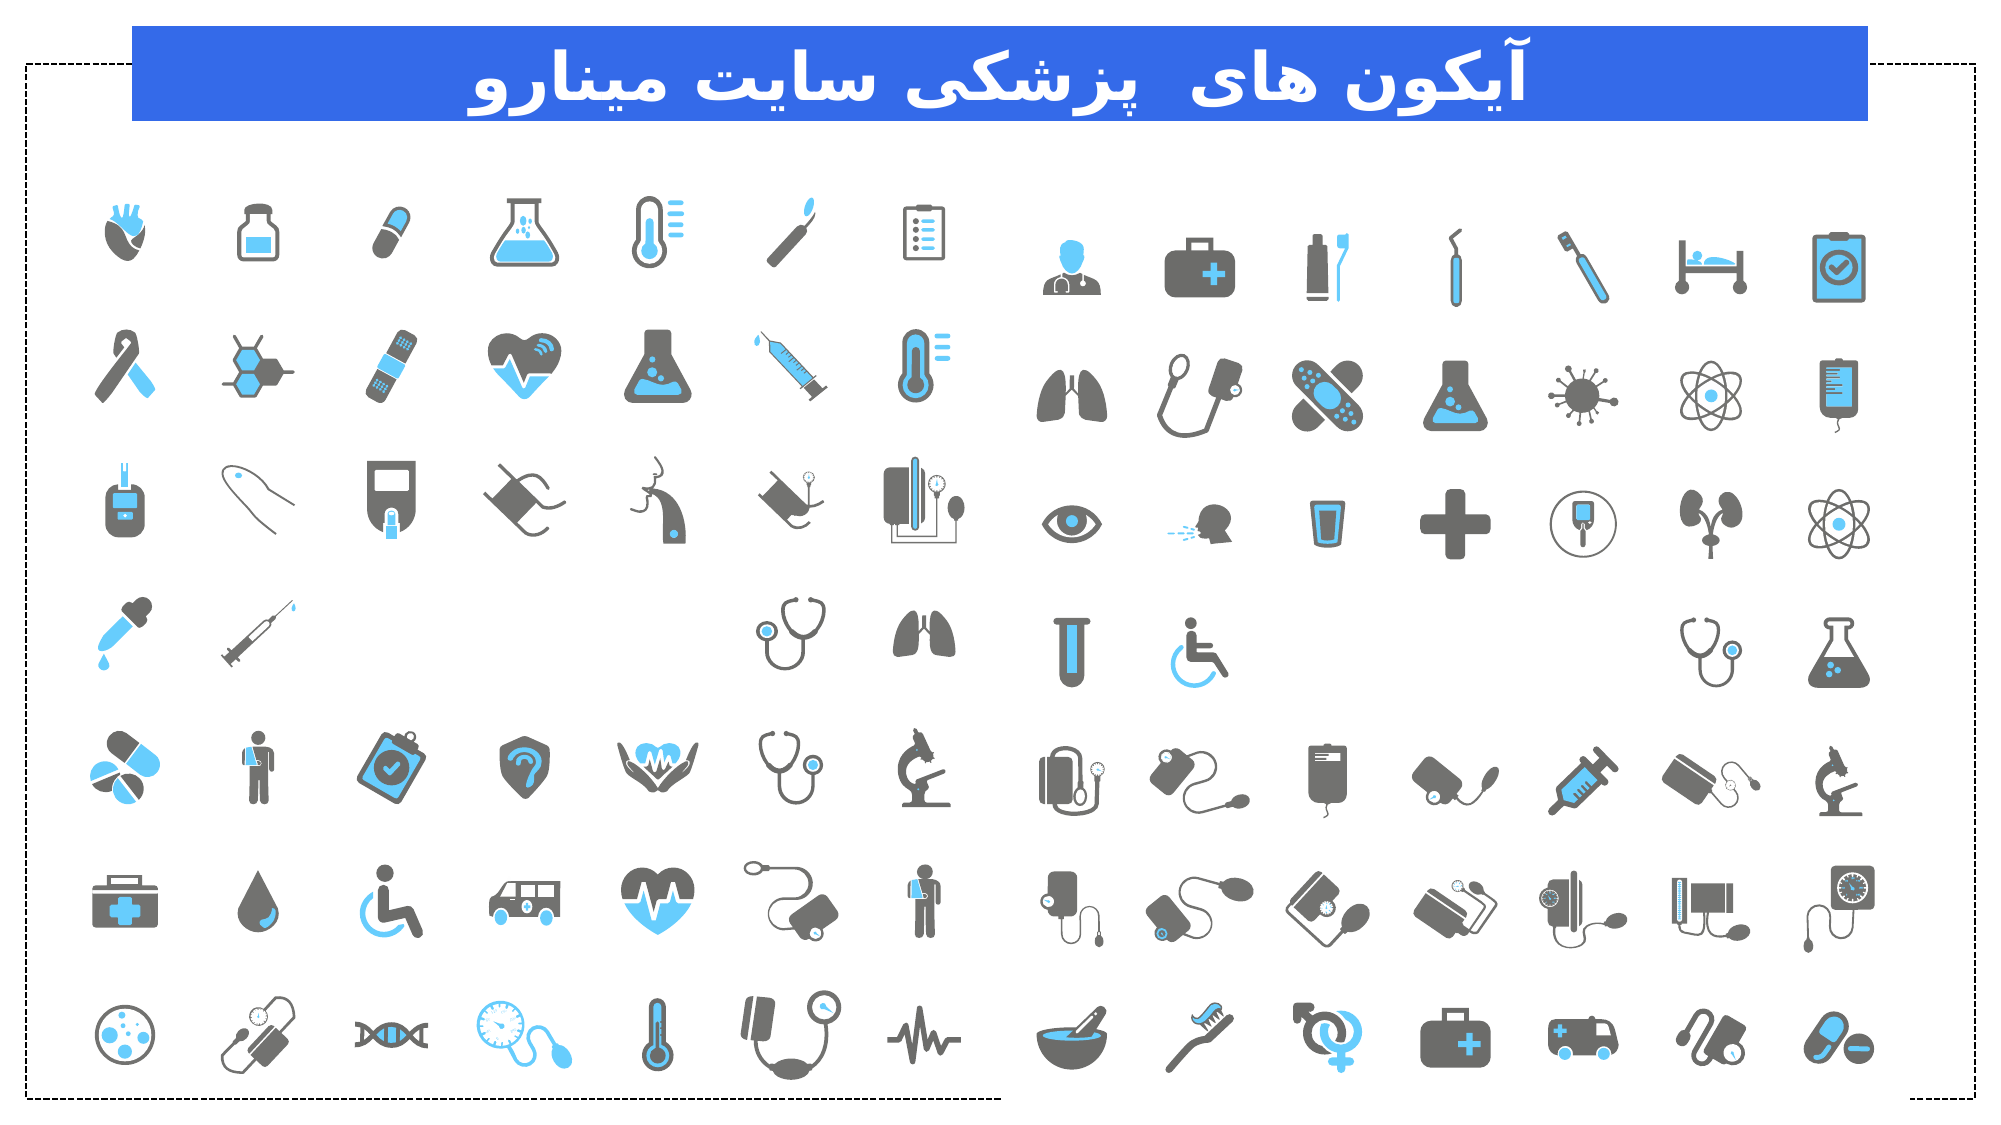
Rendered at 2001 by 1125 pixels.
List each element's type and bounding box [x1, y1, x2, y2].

text_box [488, 881, 561, 917]
text_box [1852, 526, 1868, 547]
text_box [126, 743, 160, 777]
text_box [1661, 758, 1739, 808]
text_box [1837, 872, 1869, 904]
text_box [1826, 367, 1852, 407]
text_box [482, 463, 567, 537]
text_box [1671, 877, 1751, 941]
text_box [399, 1029, 407, 1041]
text_box [515, 754, 534, 766]
text_box [1192, 1003, 1221, 1024]
text_box [121, 596, 153, 628]
text_box [1819, 358, 1859, 434]
text_box [1847, 1046, 1870, 1052]
text_box [373, 749, 410, 786]
text_box [1561, 767, 1598, 803]
text_box [1448, 228, 1462, 307]
text_box [377, 884, 423, 938]
text_box [1053, 617, 1091, 688]
text_box [642, 998, 674, 1072]
text_box [1845, 879, 1855, 891]
text_box [912, 245, 919, 252]
text_box [819, 1003, 834, 1013]
text_box [1677, 881, 1682, 920]
text_box [236, 349, 261, 371]
text_box [1458, 1032, 1481, 1056]
text_box [221, 465, 296, 535]
text_box [750, 990, 842, 1080]
text_box [1059, 240, 1085, 274]
text_box [387, 209, 408, 232]
text_box [912, 235, 919, 243]
text_box [1829, 542, 1849, 557]
text_box [634, 378, 682, 395]
text_box [1827, 661, 1835, 669]
text_box [1713, 375, 1725, 386]
text_box [1293, 874, 1340, 922]
text_box [406, 342, 413, 351]
text_box [1810, 526, 1826, 546]
text_box [533, 348, 543, 356]
text_box [402, 340, 409, 349]
text_box [540, 910, 553, 926]
text_box [906, 209, 942, 258]
text_box [387, 510, 396, 526]
text_box [383, 761, 401, 776]
text_box [1726, 883, 1734, 913]
text_box [106, 730, 140, 763]
text_box [377, 353, 406, 379]
text_box [251, 730, 266, 745]
text_box [359, 891, 405, 938]
text_box [1675, 753, 1717, 784]
text_box [364, 1029, 370, 1040]
text_box [1185, 617, 1197, 630]
text_box [1855, 519, 1860, 529]
text_box [1164, 237, 1236, 298]
text_box [1679, 489, 1743, 559]
text_box [1852, 502, 1868, 523]
text_box [521, 900, 533, 914]
text_box [1828, 259, 1850, 276]
text_box [1701, 414, 1721, 429]
text_box [657, 375, 665, 382]
text_box [892, 610, 956, 657]
text_box [1713, 406, 1725, 417]
text_box [499, 736, 550, 799]
text_box [386, 329, 418, 364]
text_box [1306, 234, 1329, 294]
text_box [1682, 397, 1698, 418]
text_box [241, 214, 276, 258]
text_box [117, 1044, 132, 1059]
text_box [1570, 870, 1578, 933]
text_box [911, 879, 923, 899]
text_box [221, 334, 295, 398]
text_box [519, 215, 527, 226]
text_box [1432, 408, 1478, 424]
text_box [1330, 360, 1363, 394]
text_box [1721, 761, 1761, 791]
text_box [1293, 1002, 1347, 1055]
text_box [92, 772, 121, 793]
text_box [234, 472, 243, 479]
text_box [912, 218, 919, 225]
text_box [934, 344, 951, 350]
text_box [1597, 1047, 1610, 1060]
text_box [493, 358, 549, 400]
text_box [1145, 876, 1254, 943]
text_box [1285, 871, 1370, 948]
text_box [667, 200, 684, 206]
text_box [1579, 879, 1583, 927]
text_box [291, 603, 296, 612]
text_box [1455, 404, 1462, 411]
text_box [1191, 242, 1209, 251]
text_box [1319, 510, 1337, 541]
text_box [1429, 795, 1437, 800]
text_box [94, 329, 140, 403]
text_box [1576, 504, 1591, 521]
text_box [1043, 899, 1051, 904]
text_box [112, 493, 138, 509]
text_box [220, 600, 293, 668]
text_box [1066, 624, 1078, 674]
text_box [621, 867, 695, 912]
text_box [1427, 888, 1468, 918]
text_box [635, 743, 681, 765]
text_box [934, 355, 951, 361]
text_box [1675, 1008, 1747, 1067]
text_box [237, 870, 279, 933]
text_box [487, 333, 562, 383]
text_box [249, 746, 275, 805]
text_box [1818, 519, 1823, 529]
text_box [1411, 756, 1500, 806]
text_box [1730, 1051, 1736, 1061]
text_box [623, 329, 692, 403]
text_box [1558, 1047, 1571, 1060]
text_box [1824, 621, 1855, 657]
text_box [740, 996, 754, 1040]
text_box [365, 368, 397, 403]
text_box [770, 341, 813, 386]
text_box [493, 204, 556, 263]
text_box [1723, 1044, 1742, 1062]
text_box [1687, 250, 1703, 265]
text_box [137, 1031, 150, 1044]
text_box [1596, 1023, 1611, 1036]
text_box [131, 224, 146, 249]
text_box [636, 201, 663, 264]
text_box [1704, 389, 1718, 403]
text_box [372, 229, 400, 259]
text_box [1309, 500, 1346, 548]
text_box [934, 333, 951, 339]
text_box [120, 462, 129, 488]
text_box [649, 356, 656, 363]
text_box [507, 747, 542, 788]
text_box [494, 909, 508, 926]
text_box [758, 730, 824, 805]
text_box [1036, 1005, 1108, 1070]
text_box [903, 204, 946, 261]
text_box [1292, 360, 1364, 432]
text_box [1824, 254, 1853, 281]
text_box [807, 759, 819, 771]
text_box [382, 206, 411, 238]
text_box [1001, 196, 1910, 1105]
text_box [1156, 928, 1168, 940]
text_box [248, 621, 270, 642]
text_box [1447, 386, 1453, 393]
text_box [500, 883, 516, 897]
text_box [374, 469, 409, 491]
text_box [489, 198, 560, 267]
text_box [1186, 630, 1229, 678]
text_box [754, 334, 761, 346]
text_box [1725, 780, 1736, 791]
text_box [804, 197, 814, 217]
text_box [246, 236, 272, 254]
text_box [631, 196, 668, 269]
text_box [669, 529, 679, 538]
text_box [1075, 789, 1085, 804]
text_box [757, 470, 825, 530]
text_box [1727, 645, 1738, 656]
text_box [1832, 517, 1846, 531]
text_box [105, 484, 145, 538]
text_box [1813, 1044, 1832, 1060]
text_box [761, 626, 773, 637]
text_box [1453, 257, 1460, 304]
text_box [98, 1008, 152, 1062]
text_box [1841, 534, 1852, 545]
text_box [356, 731, 427, 805]
text_box [1808, 617, 1870, 688]
text_box [1803, 1011, 1849, 1064]
text_box [386, 526, 397, 540]
text_box [1065, 515, 1078, 528]
text_box [1825, 534, 1837, 545]
text_box [536, 343, 548, 354]
text_box [743, 861, 839, 942]
text_box [479, 1003, 522, 1046]
text_box [395, 336, 402, 345]
text_box [921, 467, 926, 524]
text_box [1697, 380, 1726, 412]
text_box [1447, 1012, 1464, 1021]
text_box [912, 226, 919, 233]
text_box [1075, 1015, 1094, 1034]
text_box [521, 884, 535, 898]
text_box [110, 878, 139, 885]
text_box [1170, 645, 1216, 688]
text_box [354, 1021, 429, 1049]
text_box [1834, 666, 1841, 674]
text_box [382, 384, 389, 394]
text_box [98, 653, 110, 671]
text_box [1698, 406, 1709, 417]
text_box [127, 362, 156, 399]
text_box [1191, 1002, 1224, 1032]
text_box [887, 1005, 961, 1065]
text_box [92, 875, 158, 928]
text_box [1548, 746, 1619, 816]
text_box [897, 329, 934, 403]
text_box [1165, 1014, 1234, 1073]
text_box [407, 733, 414, 741]
text_box [376, 864, 394, 882]
text_box [521, 226, 526, 234]
text_box [1724, 397, 1740, 418]
text_box [668, 232, 684, 238]
text_box [913, 458, 918, 529]
text_box [617, 742, 699, 793]
text_box [362, 737, 421, 799]
text_box [1308, 743, 1347, 819]
text_box [412, 1029, 420, 1042]
text_box [1039, 756, 1046, 805]
text_box [236, 373, 261, 395]
text_box [117, 511, 133, 520]
text_box [667, 211, 685, 217]
text_box [667, 222, 684, 228]
text_box [1195, 504, 1233, 545]
text_box [1578, 257, 1607, 301]
text_box [237, 203, 280, 262]
text_box [766, 211, 816, 268]
text_box [1703, 257, 1736, 265]
text_box [1041, 505, 1103, 544]
text_box [1698, 375, 1709, 386]
text_box [643, 758, 673, 780]
text_box [1810, 502, 1826, 523]
text_box [1420, 1007, 1491, 1068]
text_box [120, 773, 144, 800]
text_box [109, 896, 141, 926]
text_box [897, 728, 951, 808]
text_box [1549, 490, 1617, 558]
text_box [1557, 231, 1610, 304]
text_box [629, 456, 686, 544]
text_box [247, 1025, 275, 1054]
text_box [803, 379, 828, 402]
text_box [1040, 871, 1104, 948]
text_box [1548, 1015, 1619, 1056]
text_box [1314, 504, 1341, 544]
text_box [98, 616, 133, 652]
text_box [647, 367, 658, 378]
text_box [118, 1011, 126, 1019]
text_box [1306, 296, 1329, 301]
text_box [907, 880, 911, 899]
text_box [1680, 617, 1743, 688]
text_box [109, 203, 144, 237]
text_box [1413, 880, 1498, 939]
text_box [1807, 488, 1870, 560]
text_box [755, 597, 826, 671]
text_box [1172, 357, 1187, 377]
text_box [1701, 363, 1721, 378]
text_box [378, 382, 385, 391]
text_box [245, 746, 257, 766]
text_box [123, 462, 127, 472]
text_box [538, 884, 554, 898]
text_box [376, 1028, 385, 1042]
text_box [1841, 503, 1853, 514]
text_box [1157, 353, 1243, 438]
text_box [1542, 890, 1558, 907]
text_box [1043, 272, 1101, 295]
text_box [1825, 508, 1853, 541]
text_box [1812, 232, 1866, 303]
text_box [1548, 365, 1619, 427]
text_box [1149, 748, 1250, 814]
text_box [1539, 879, 1628, 949]
text_box [1727, 391, 1732, 401]
text_box [1819, 249, 1859, 286]
text_box [250, 1008, 267, 1025]
text_box [1042, 1030, 1102, 1041]
text_box [104, 220, 140, 261]
text_box [1161, 752, 1171, 762]
text_box [220, 996, 296, 1074]
text_box [1724, 374, 1740, 394]
text_box [921, 237, 936, 241]
text_box [1680, 360, 1742, 432]
text_box [476, 1000, 573, 1069]
text_box [1690, 391, 1695, 401]
text_box [1047, 746, 1105, 816]
text_box [1048, 514, 1096, 538]
text_box [1843, 1033, 1875, 1064]
text_box [1291, 398, 1326, 432]
text_box [1445, 396, 1456, 407]
text_box [649, 1021, 666, 1064]
text_box [646, 1002, 670, 1068]
text_box [90, 761, 119, 782]
text_box [1816, 238, 1862, 299]
text_box [94, 1004, 156, 1066]
text_box [1336, 233, 1349, 302]
text_box [387, 1026, 397, 1043]
text_box [921, 228, 936, 232]
text_box [813, 931, 820, 937]
text_box [1825, 503, 1837, 514]
text_box [1825, 670, 1833, 678]
text_box [538, 338, 554, 352]
text_box [921, 219, 936, 223]
text_box [914, 864, 941, 939]
text_box [375, 380, 382, 389]
text_box [399, 338, 406, 347]
text_box [1313, 381, 1342, 410]
text_box [259, 908, 276, 928]
text_box [883, 467, 965, 544]
text_box [1682, 373, 1698, 394]
text_box [1815, 745, 1863, 817]
text_box [624, 890, 692, 935]
text_box [1553, 1024, 1567, 1038]
text_box [372, 378, 379, 387]
text_box [921, 246, 936, 250]
text_box [1319, 1010, 1363, 1074]
text_box [641, 218, 658, 260]
text_box [367, 460, 416, 533]
text_box [1420, 489, 1491, 560]
text_box [1803, 865, 1875, 953]
text_box [1674, 240, 1748, 295]
text_box [902, 334, 929, 399]
text_box [1819, 1016, 1844, 1043]
text_box [523, 902, 531, 911]
text_box [1202, 262, 1226, 286]
text_box [525, 231, 531, 239]
text_box [101, 1027, 118, 1044]
text_box [113, 778, 137, 805]
text_box [496, 240, 554, 262]
text_box [907, 347, 925, 394]
text_box [1423, 360, 1488, 432]
text_box [1036, 369, 1108, 422]
text_box [1829, 491, 1849, 506]
